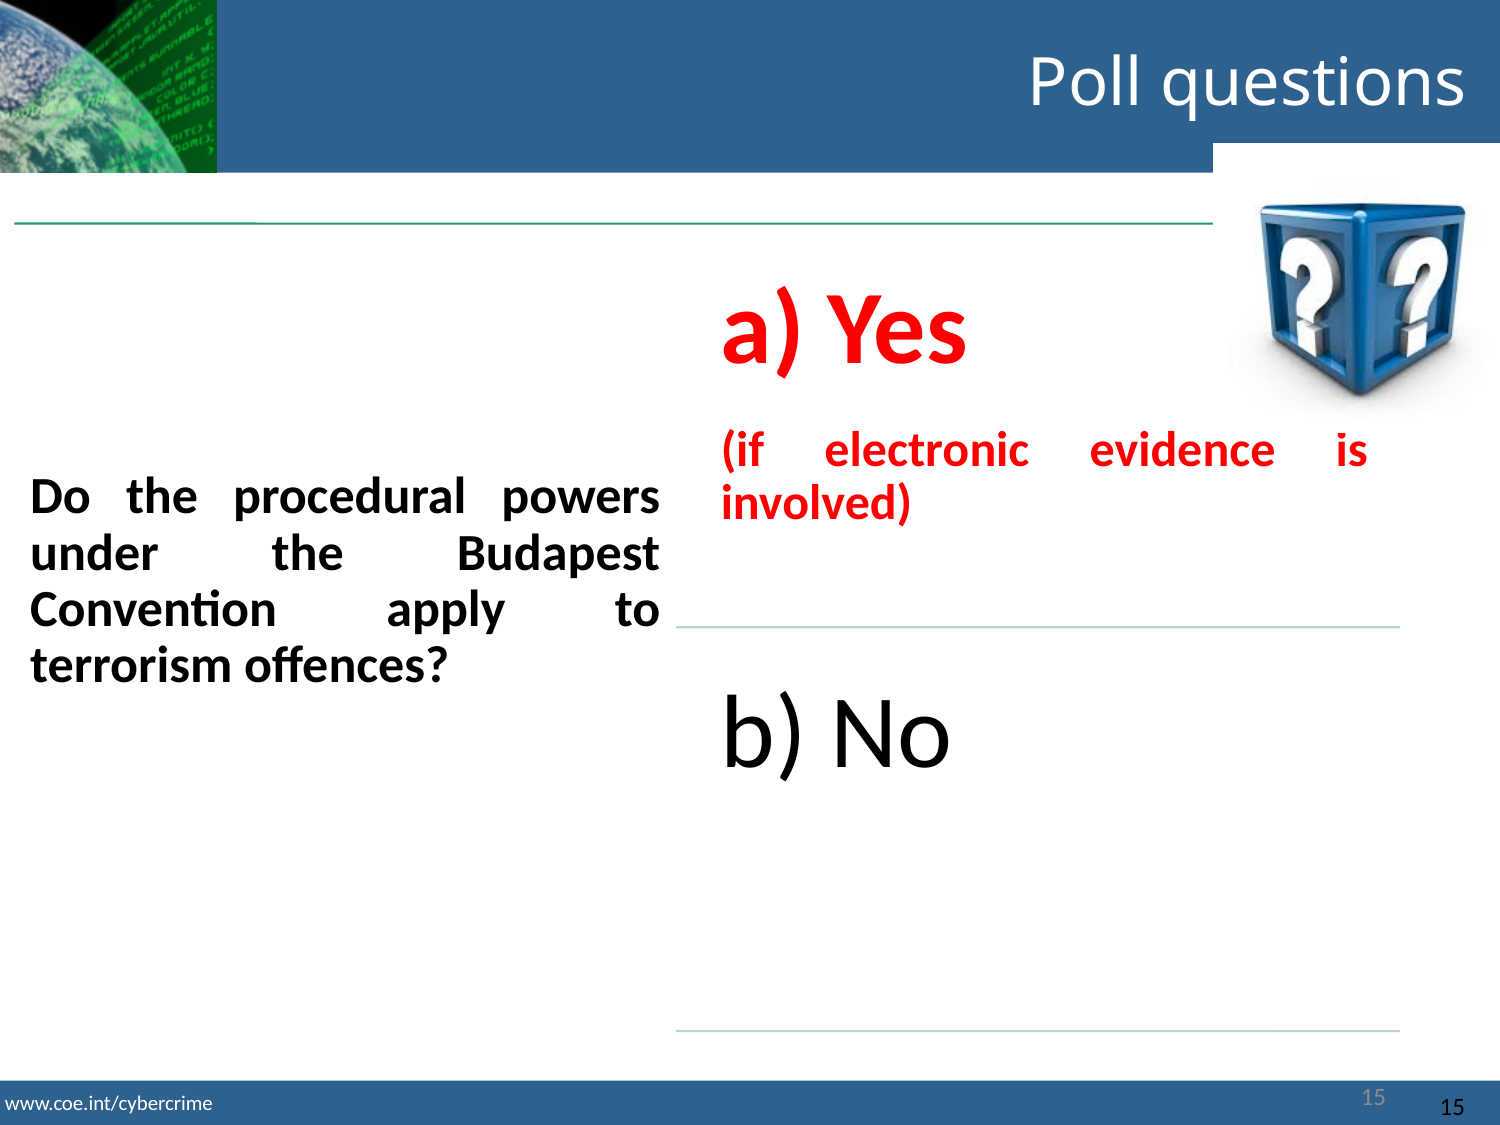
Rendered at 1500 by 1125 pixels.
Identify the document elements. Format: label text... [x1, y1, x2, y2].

slide_number 15 [1051, 1065, 1402, 1125]
picture [1213, 143, 1500, 434]
picture [0, 1, 217, 173]
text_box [14, 223, 1402, 1053]
text_box Poll questions [230, 31, 1483, 126]
text_box 15 [1399, 1069, 1480, 1125]
